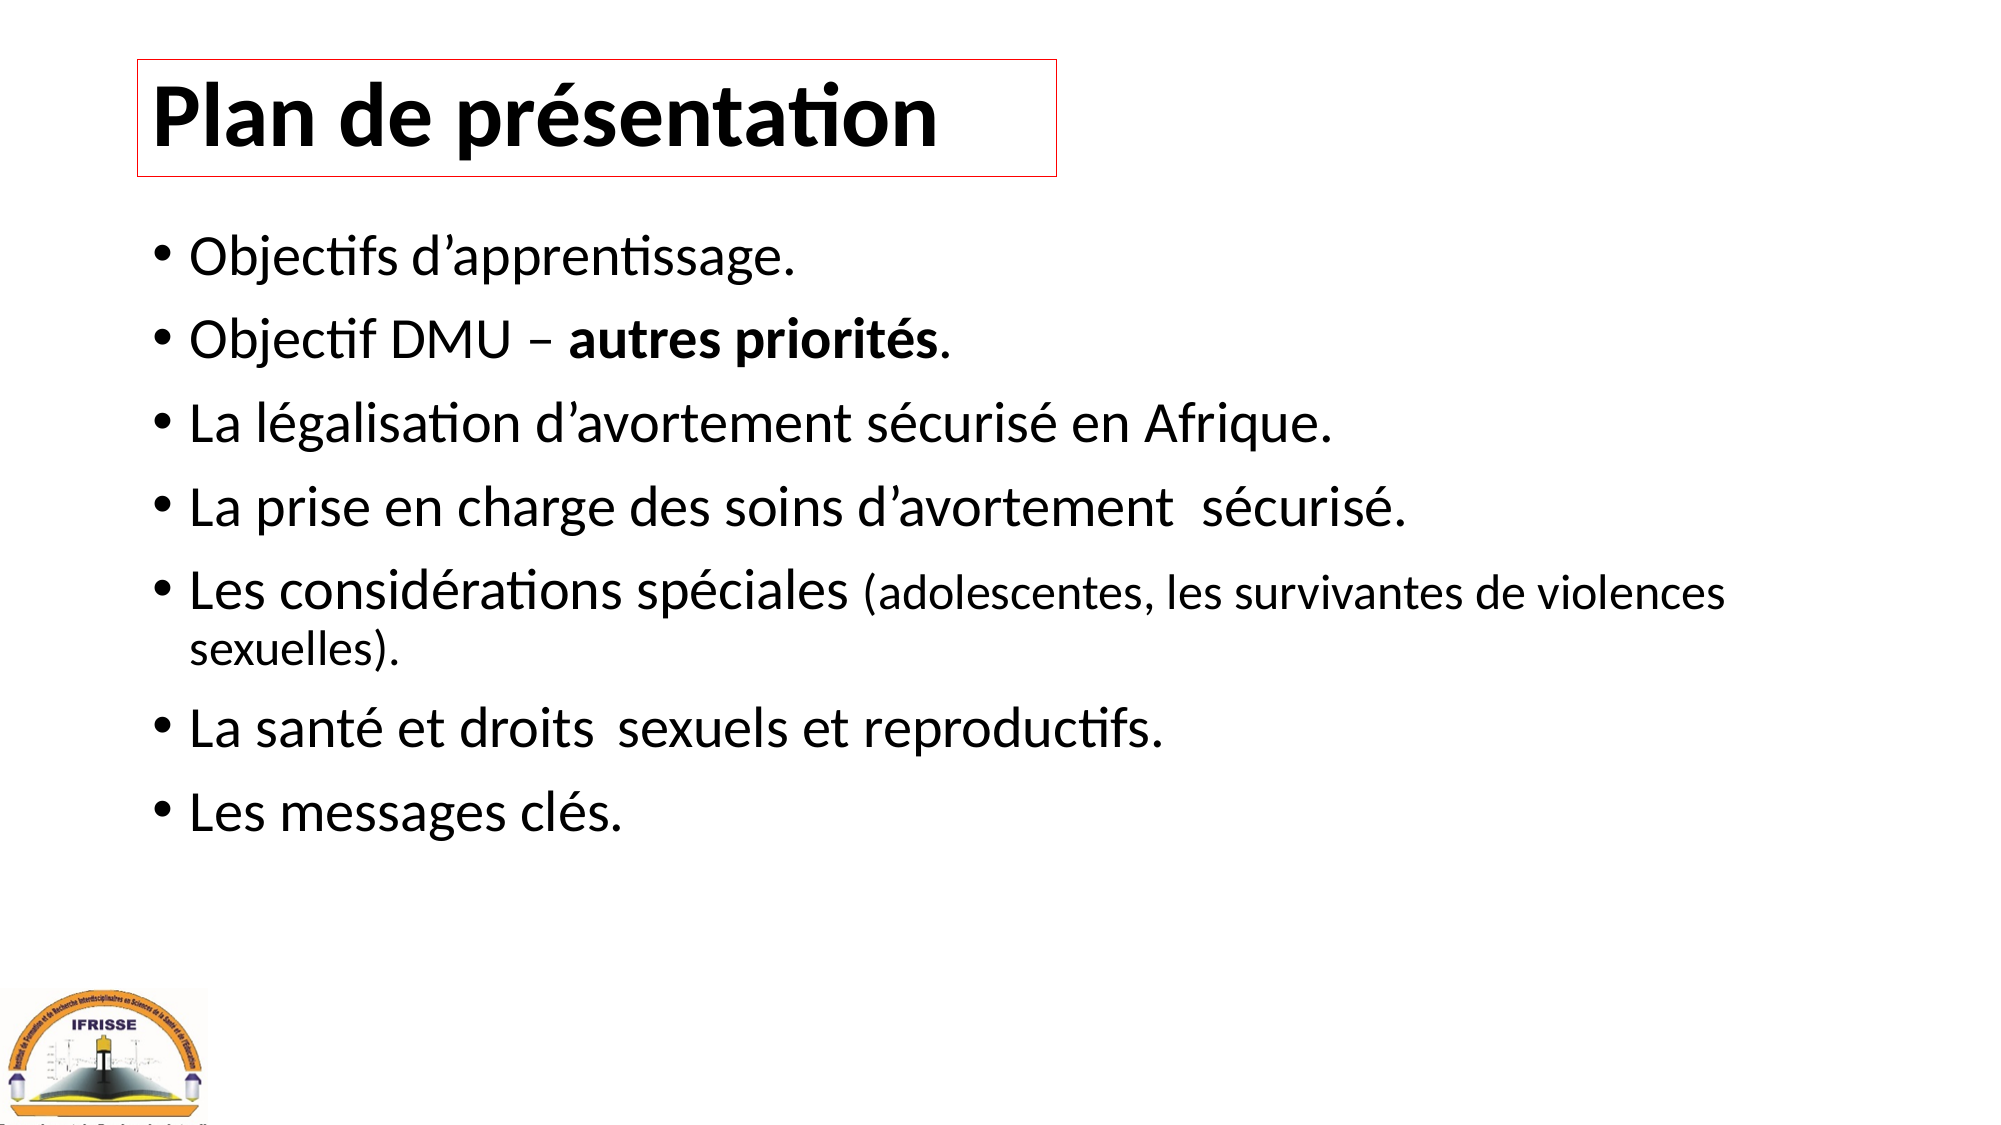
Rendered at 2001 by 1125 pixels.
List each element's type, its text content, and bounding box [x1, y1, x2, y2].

list Objectifs d’apprentissage. Objectif DMU – autres priorités. La légalisation d’avortement sécurisé en Afrique. La prise en charge des soins d’avortement sécurisé. Les considérations spéciales (adolescentes, les survivantes de violences sexuelles). La santé et droits sexuels et reproductifs. Les messages clés. [137, 217, 1863, 878]
title Plan de présentation [137, 59, 1057, 177]
picture [0, 988, 208, 1125]
